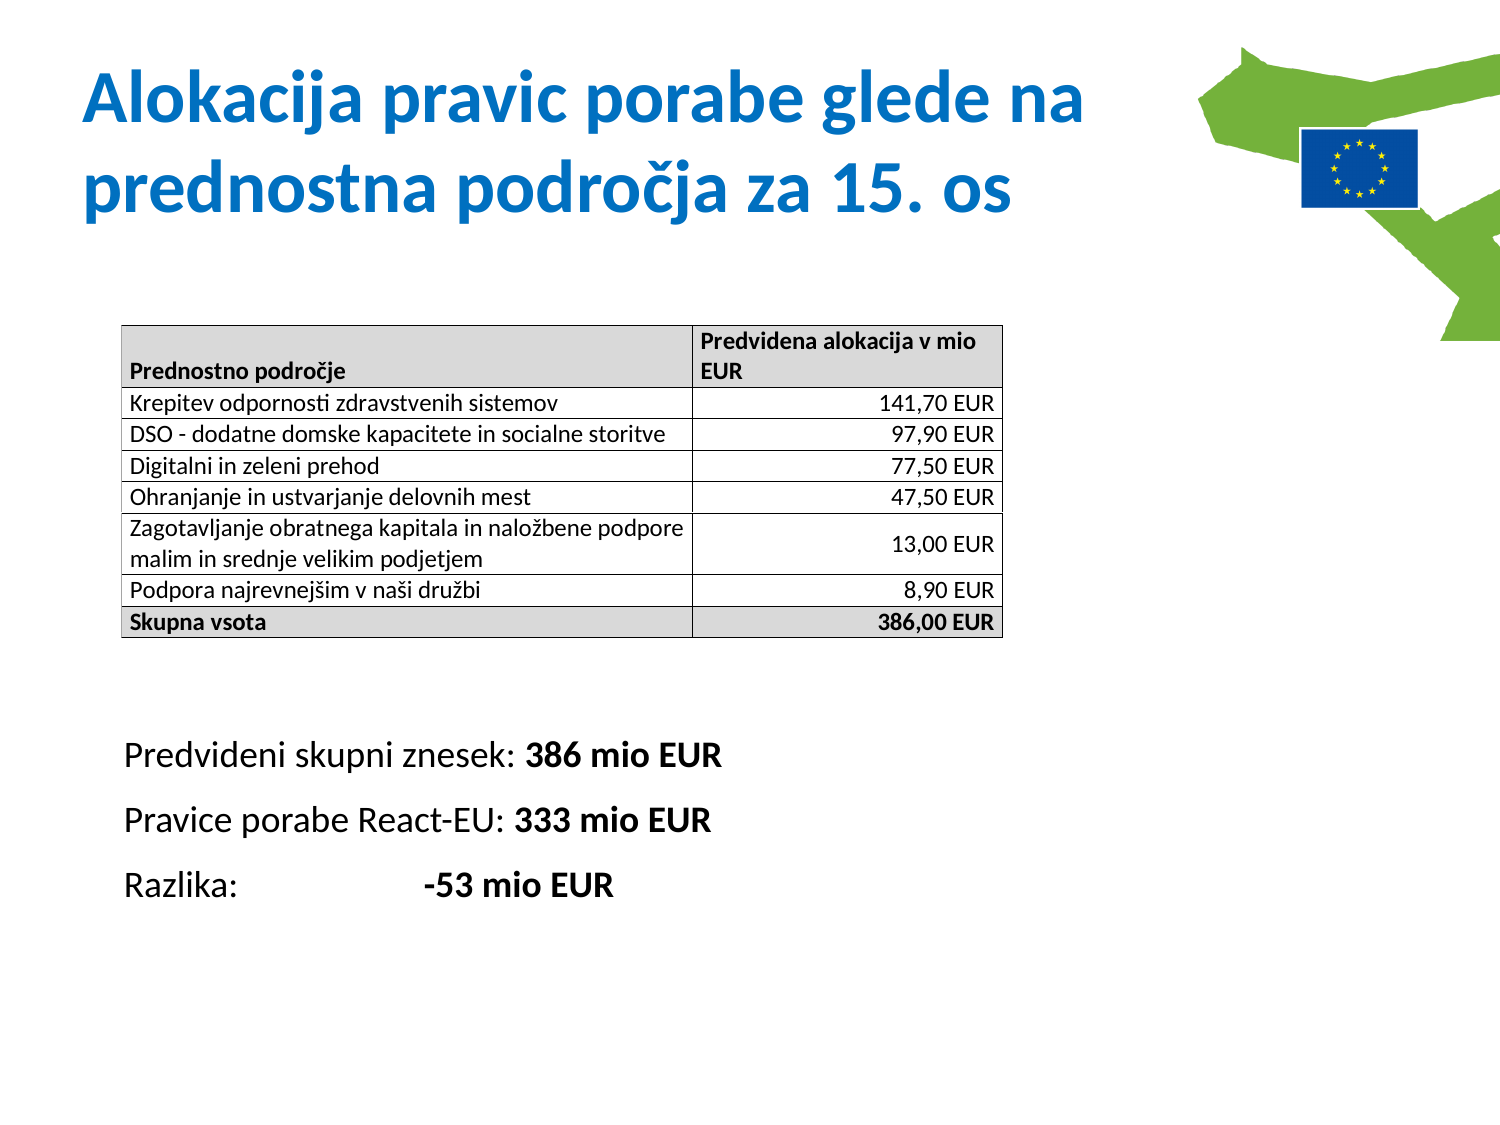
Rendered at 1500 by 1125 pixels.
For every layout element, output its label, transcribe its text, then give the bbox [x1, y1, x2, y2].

picture [121, 324, 1146, 690]
text_box Alokacija pravic porabe glede na prednostna področja za 15. os [67, 39, 1342, 235]
text_box Predvideni skupni znesek: 386 mio EUR Pravice porabe React-EU: 333 mio EUR Razlika: -53 mio EUR [109, 719, 860, 913]
picture [1197, 6, 1500, 410]
